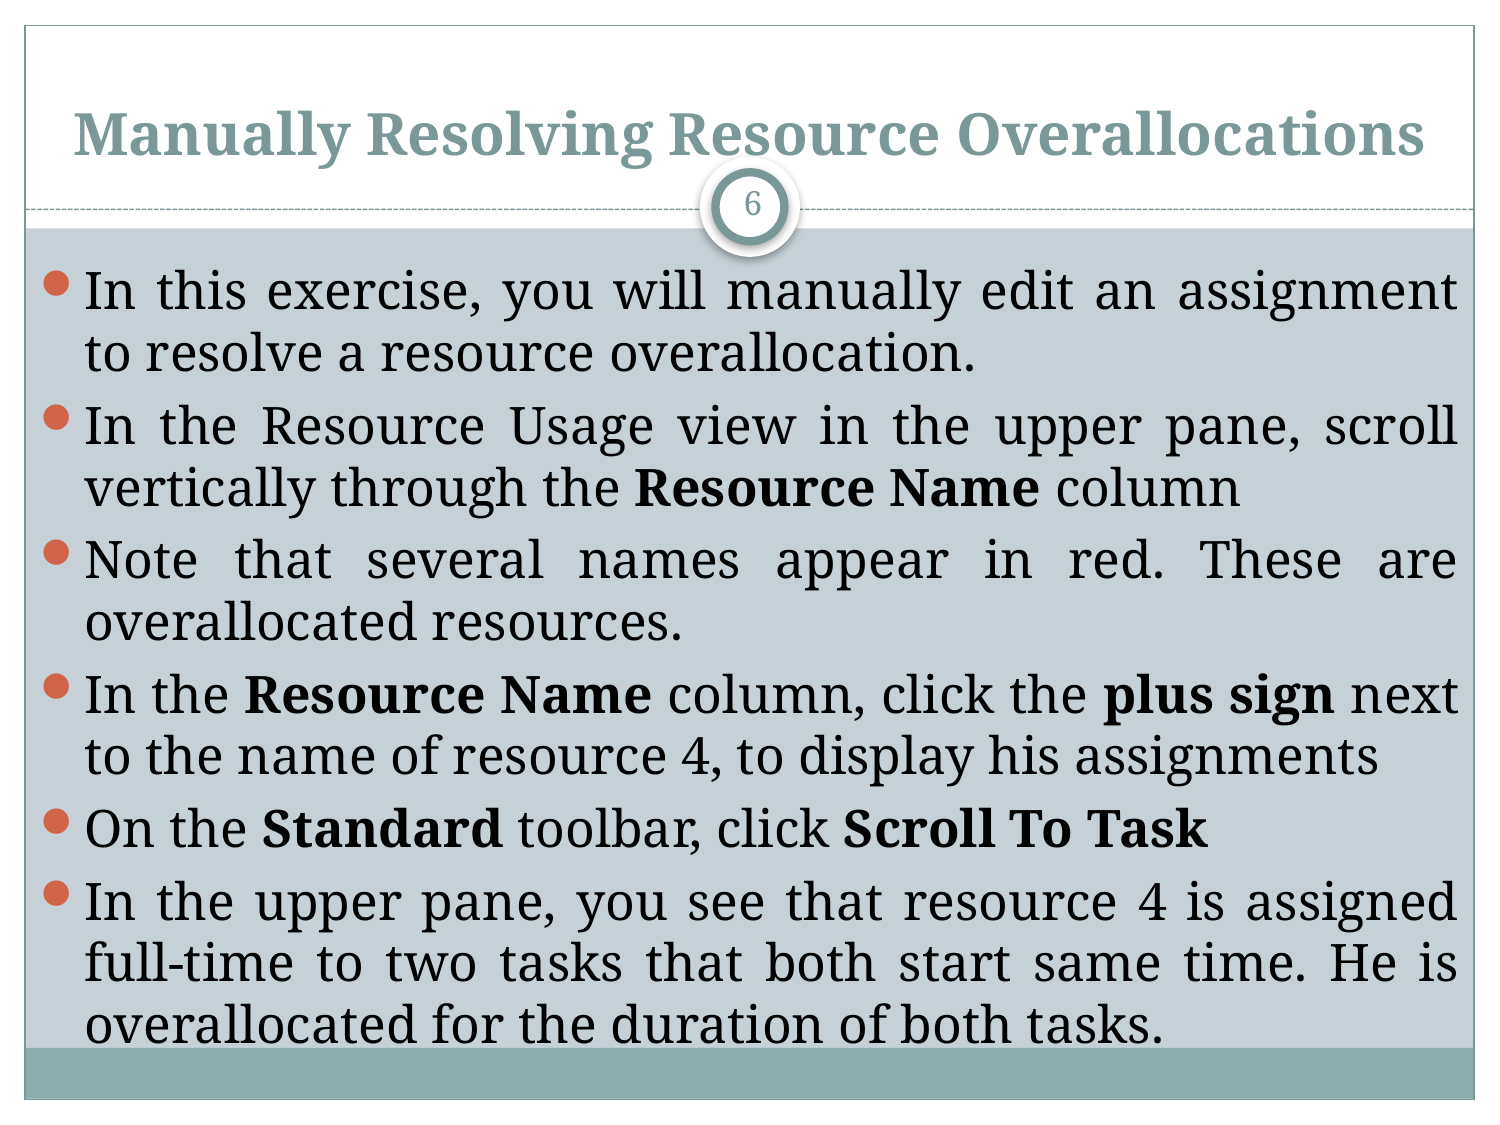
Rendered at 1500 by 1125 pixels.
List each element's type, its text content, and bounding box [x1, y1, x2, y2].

title Manually Resolving Resource Overallocations [24, 24, 1475, 175]
list In this exercise, you will manually edit an assignment to resolve a resource overallocation. In the Resource Usage view in the upper pane, scroll vertically through the Resource Name column Note that several names appear in red. These are overallocated resources. In the Resource Name column, click the plus sign next to the name of resource 4, to display his assignments On the Standard toolbar, click Scroll To Task In the upper pane, you see that resource 4 is assigned full-time to two tasks that both start same time. He is overallocated for the duration of both tasks. [24, 250, 1475, 1075]
slide_number 6 [715, 168, 791, 241]
